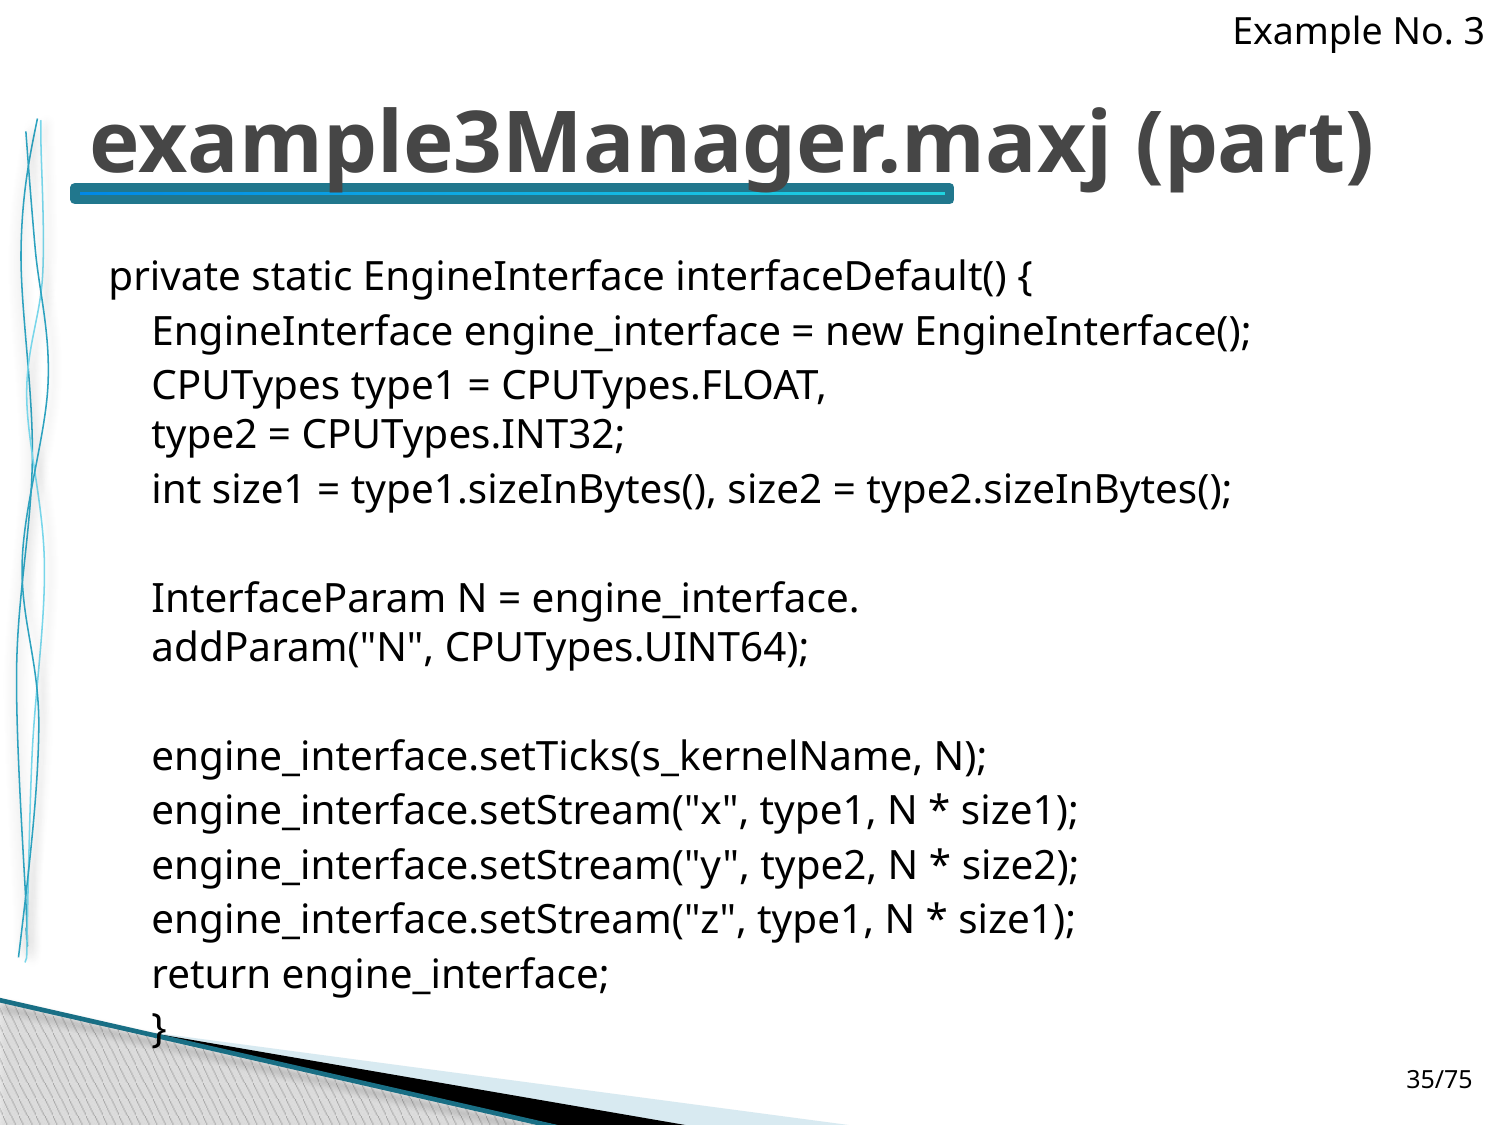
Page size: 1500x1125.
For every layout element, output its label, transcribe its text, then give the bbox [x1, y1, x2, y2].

list private static EngineInterface interfaceDefault() { EngineInterface engine_interface = new EngineInterface(); CPUTypes type1 = CPUTypes.FLOAT, type2 = CPUTypes.INT32; int size1 = type1.sizeInBytes(), size2 = type2.sizeInBytes(); InterfaceParam N = engine_interface. addParam("N", CPUTypes.UINT64); engine_interface.setTicks(s_kernelName, N); engine_interface.setStream("x", type1, N * size1); engine_interface.setStream("y", type2, N * size2); engine_interface.setStream("z", type1, N * size1); return engine_interface; } [75, 243, 1425, 1063]
title example3Manager.maxj (part) [75, 45, 1425, 233]
list Example No. 3 [1074, 0, 1500, 63]
